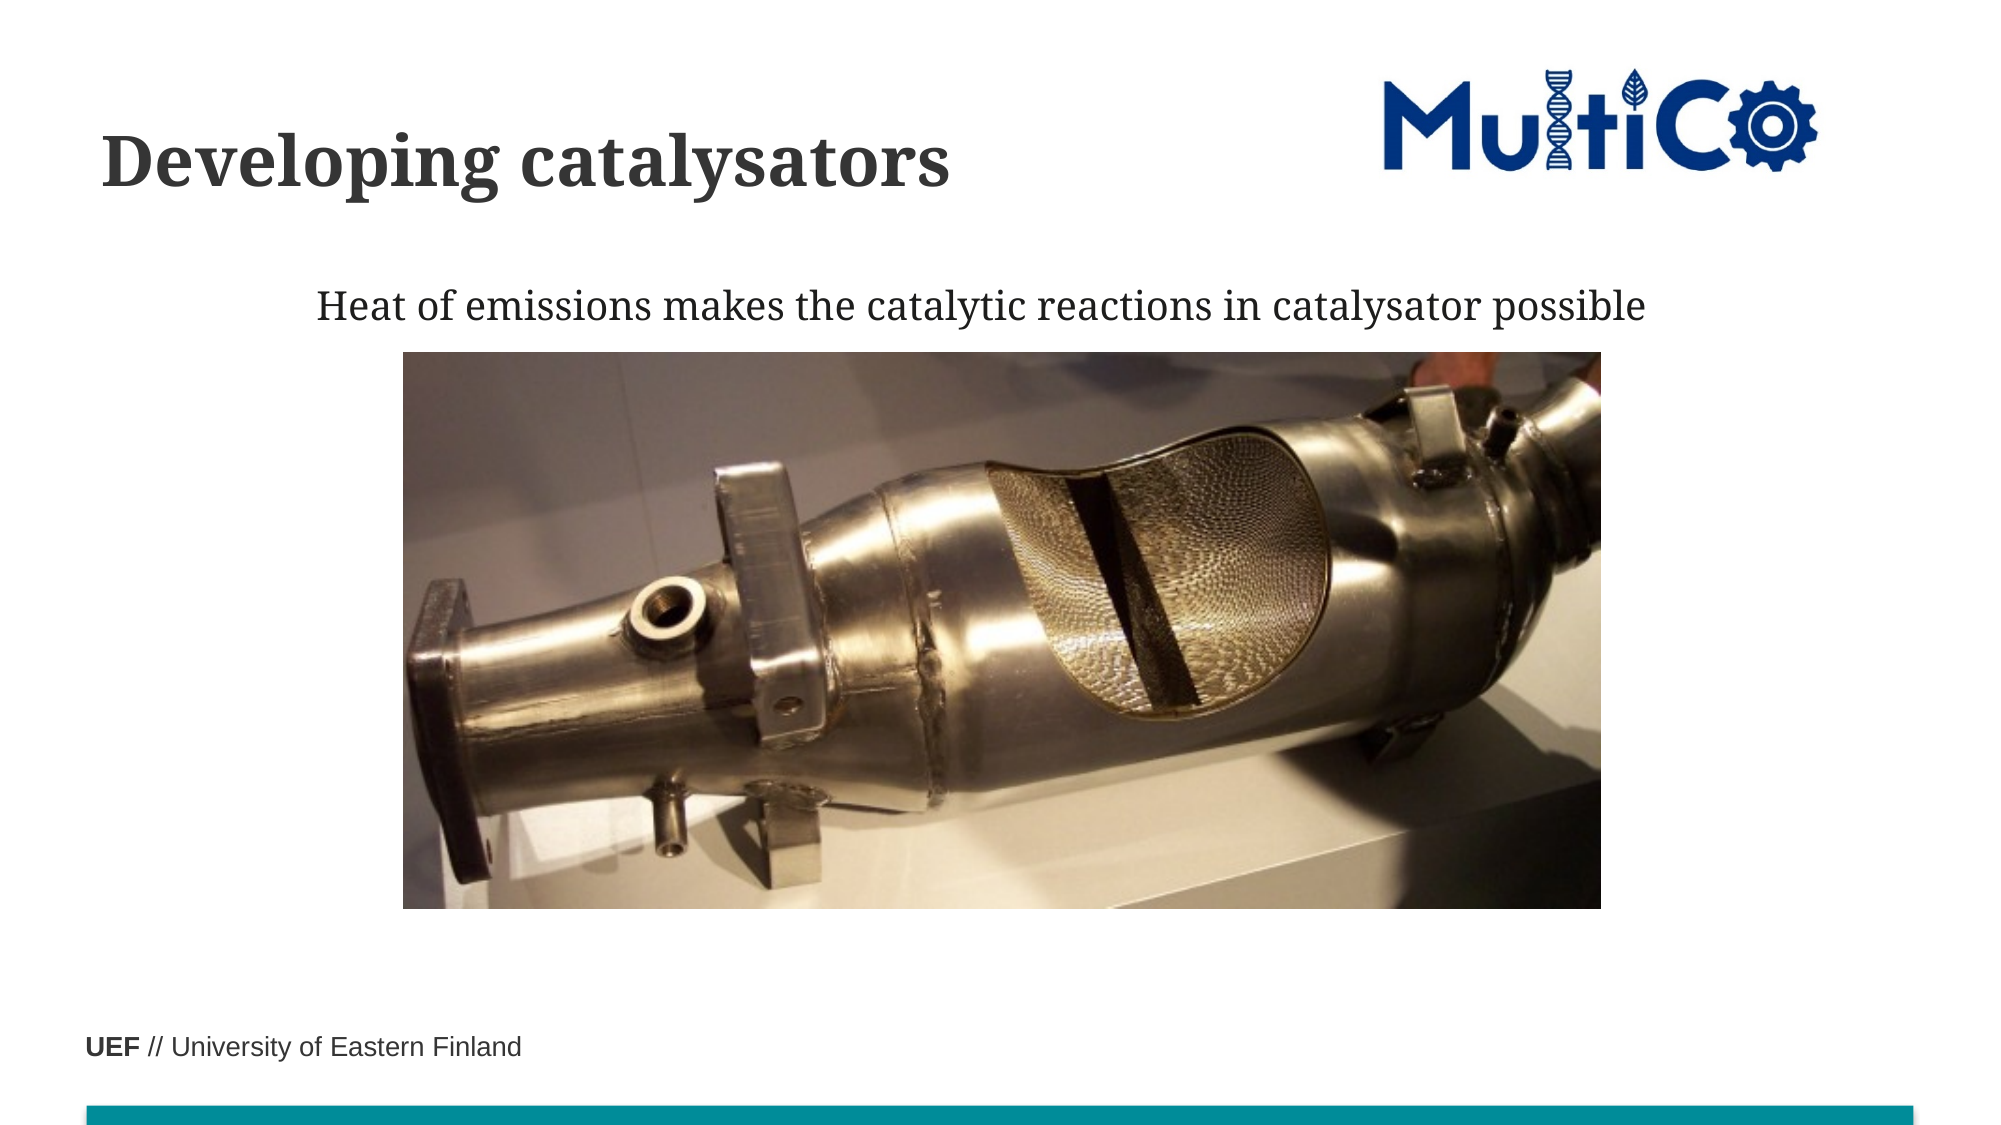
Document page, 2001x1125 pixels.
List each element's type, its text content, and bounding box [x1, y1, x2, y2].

title Developing catalysators [86, 107, 1914, 274]
text_box Heat of emissions makes the catalytic reactions in catalysator possible [301, 273, 1727, 336]
picture [1367, 46, 1834, 193]
picture [403, 352, 1602, 909]
